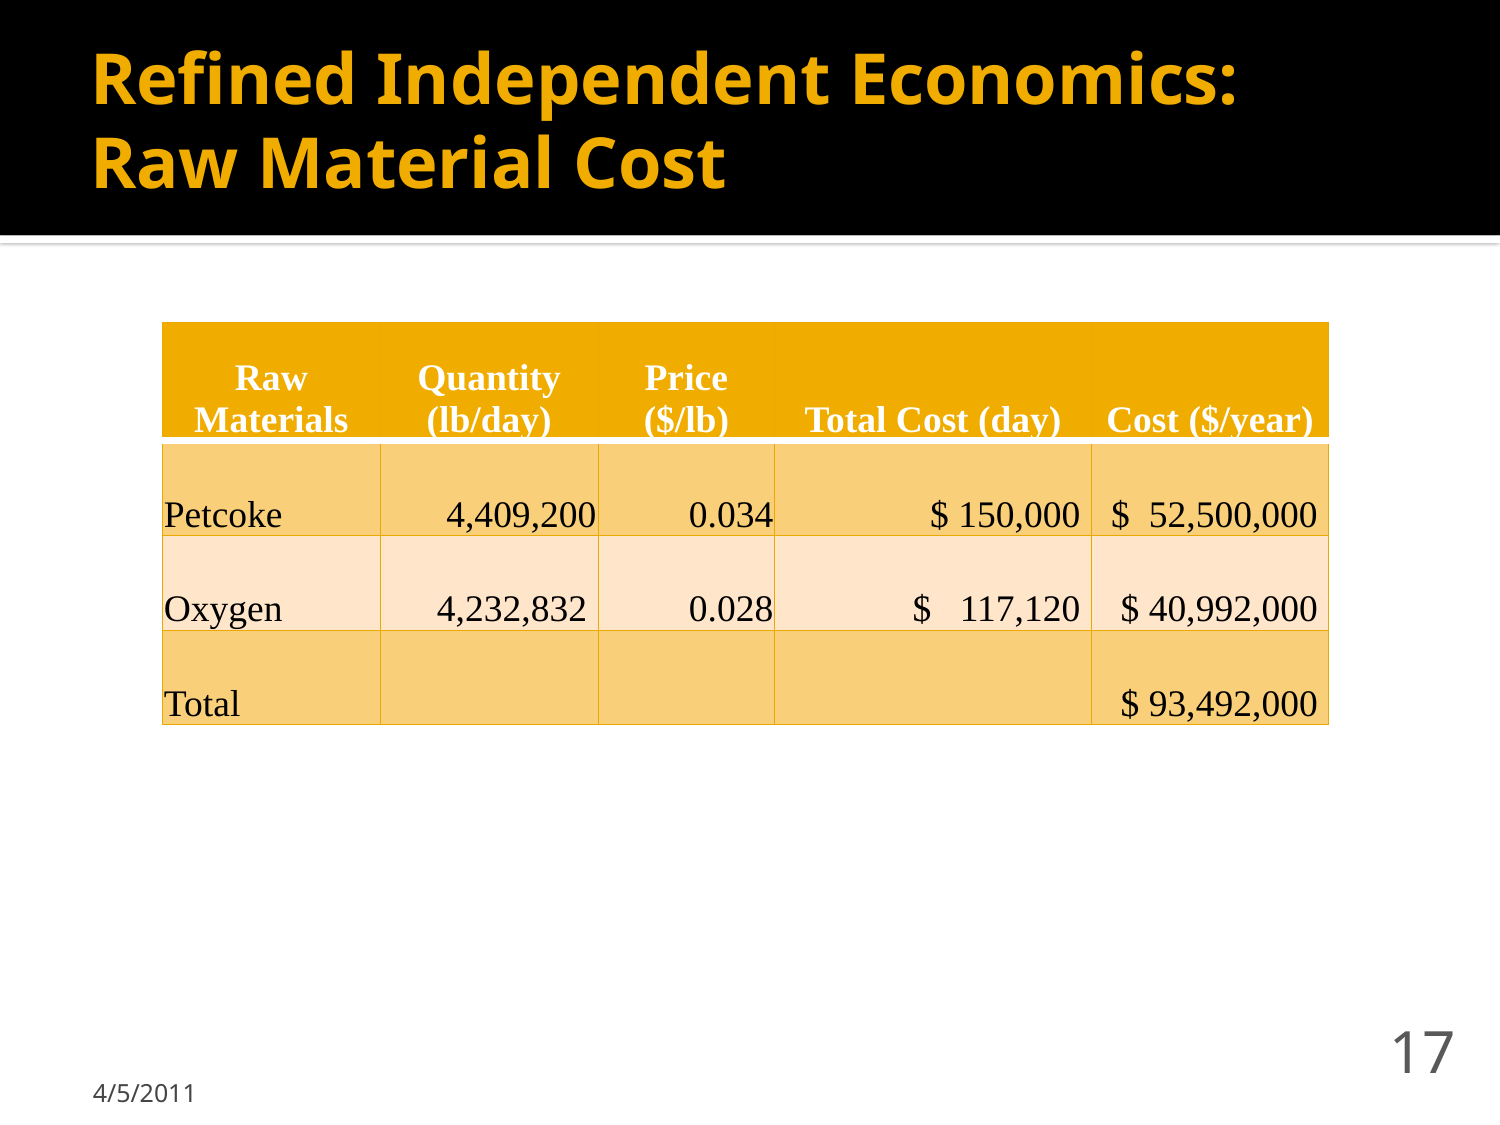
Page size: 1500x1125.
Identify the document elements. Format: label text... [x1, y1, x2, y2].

table_cell 4,232,832 [381, 536, 598, 630]
table_header Quantity (lb/day) [381, 323, 598, 437]
list [75, 291, 1425, 1050]
table_cell $ 40,992,000 [1092, 536, 1328, 630]
table_cell Petcoke [163, 444, 380, 535]
slide_number 17 [1350, 1050, 1471, 1095]
table_cell 0.028 [599, 536, 774, 630]
table_cell Total [163, 631, 380, 724]
table_cell Oxygen [163, 536, 380, 630]
table_cell $ 93,492,000 [1092, 631, 1328, 724]
table_header Cost ($/year) [1092, 323, 1328, 437]
table_cell $ 117,120 [775, 536, 1091, 630]
table_header Price ($/lb) [599, 323, 774, 437]
table_cell [381, 631, 598, 724]
table_cell $ 52,500,000 [1092, 444, 1328, 535]
table_header Total Cost (day) [775, 323, 1091, 437]
table_cell $ 150,000 [775, 444, 1091, 535]
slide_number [75, 1062, 425, 1108]
table_header Raw Materials [163, 323, 380, 437]
table_cell [599, 631, 774, 724]
table_cell [775, 631, 1091, 724]
table_cell 4,409,200 [381, 444, 598, 535]
title Refined Independent Economics: Raw Material Cost [75, 24, 1425, 213]
table_cell 0.034 [599, 444, 774, 535]
